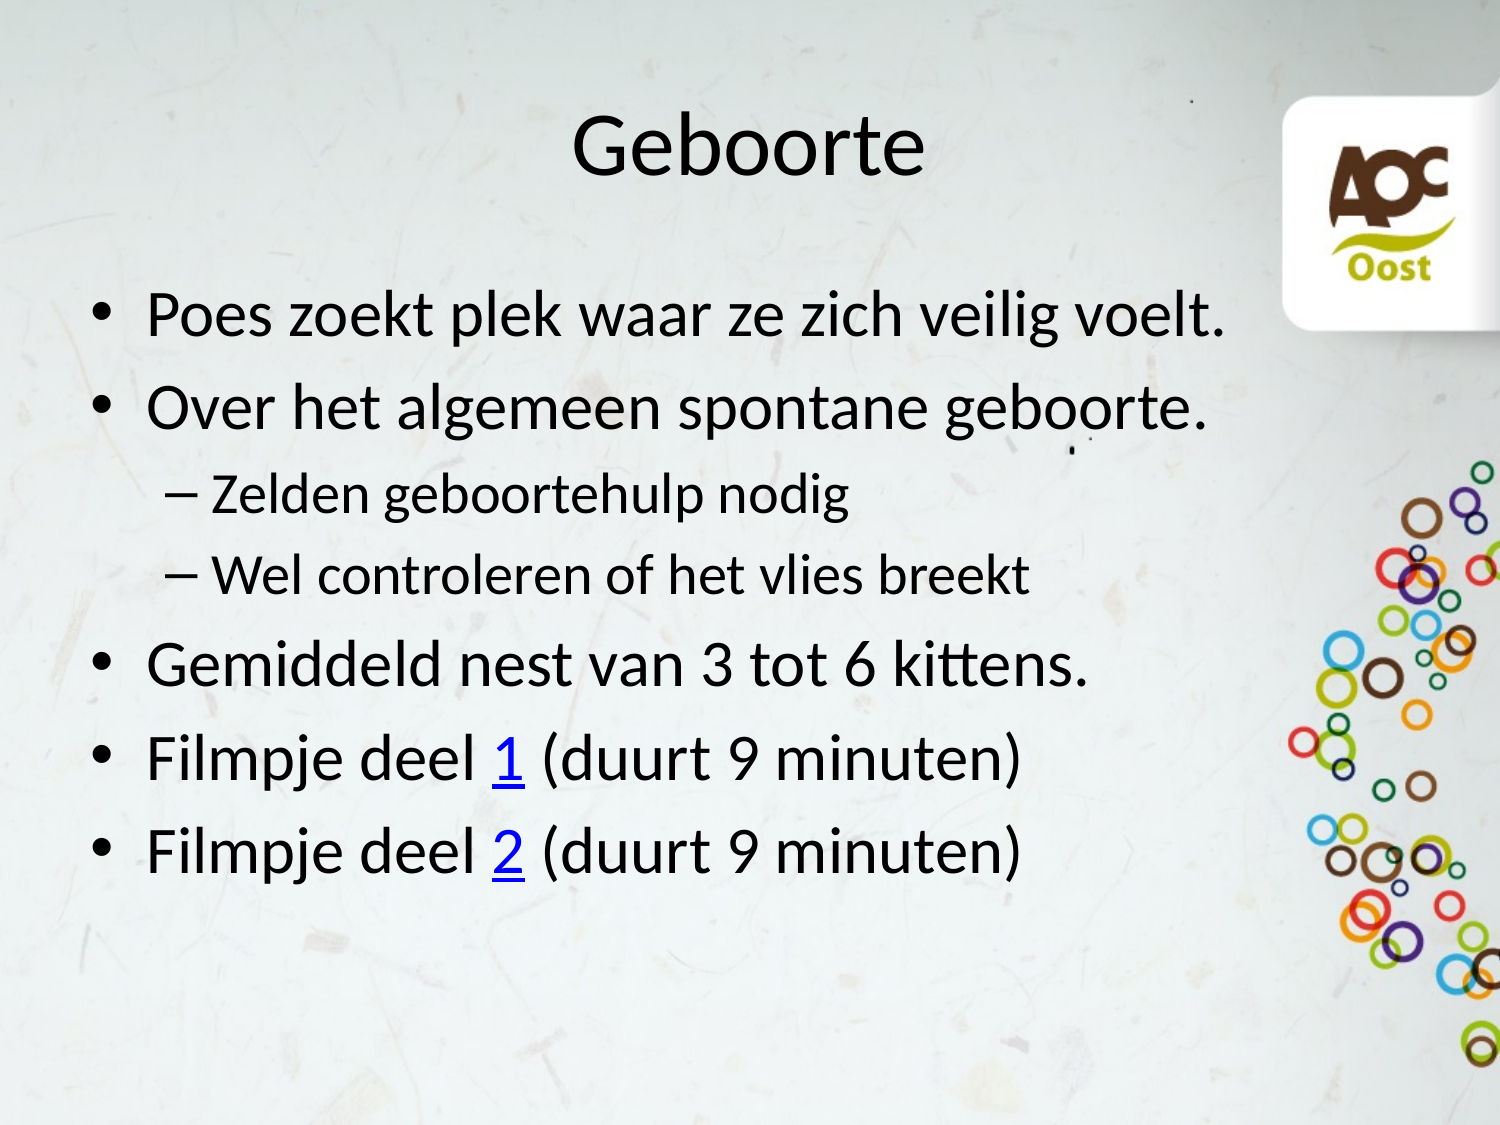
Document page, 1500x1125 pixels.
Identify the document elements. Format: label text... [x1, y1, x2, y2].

title Geboorte [75, 45, 1425, 233]
picture [0, 0, 1500, 1125]
list Poes zoekt plek waar ze zich veilig voelt. Over het algemeen spontane geboorte. Zelden geboortehulp nodig Wel controleren of het vlies breekt Gemiddeld nest van 3 tot 6 kittens. Filmpje deel 1 (duurt 9 minuten) Filmpje deel 2 (duurt 9 minuten) [75, 262, 1425, 1005]
